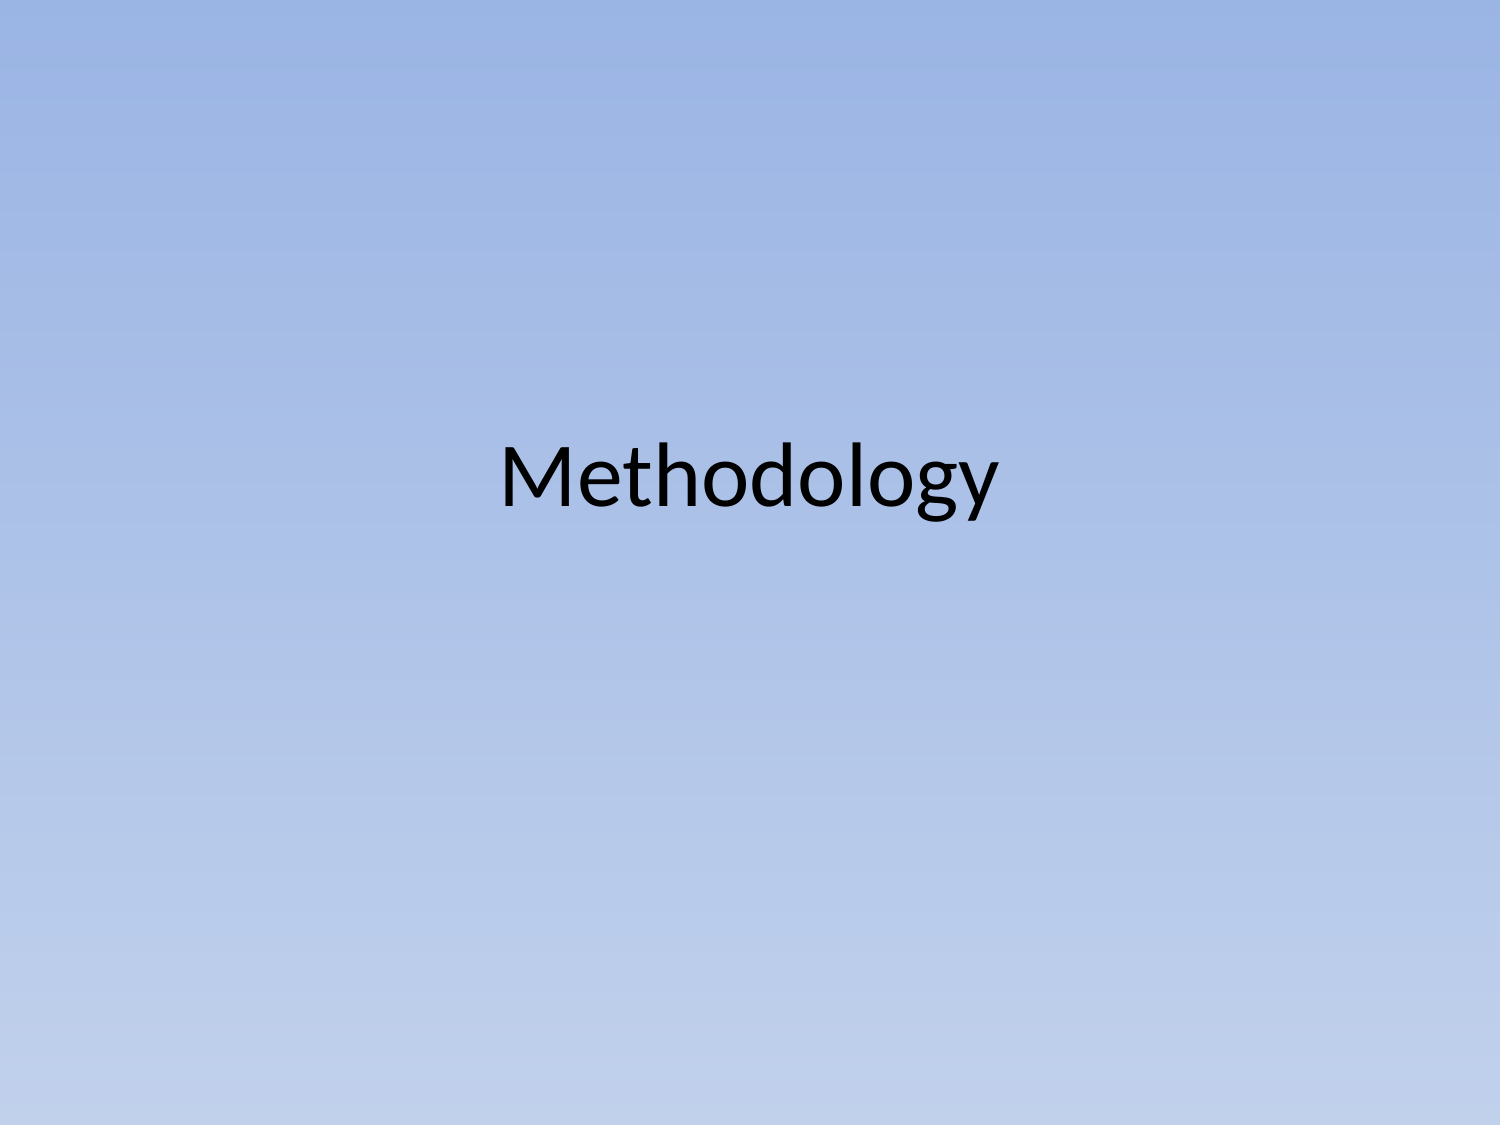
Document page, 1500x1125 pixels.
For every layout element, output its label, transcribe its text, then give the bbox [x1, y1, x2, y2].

title Methodology [112, 349, 1388, 591]
